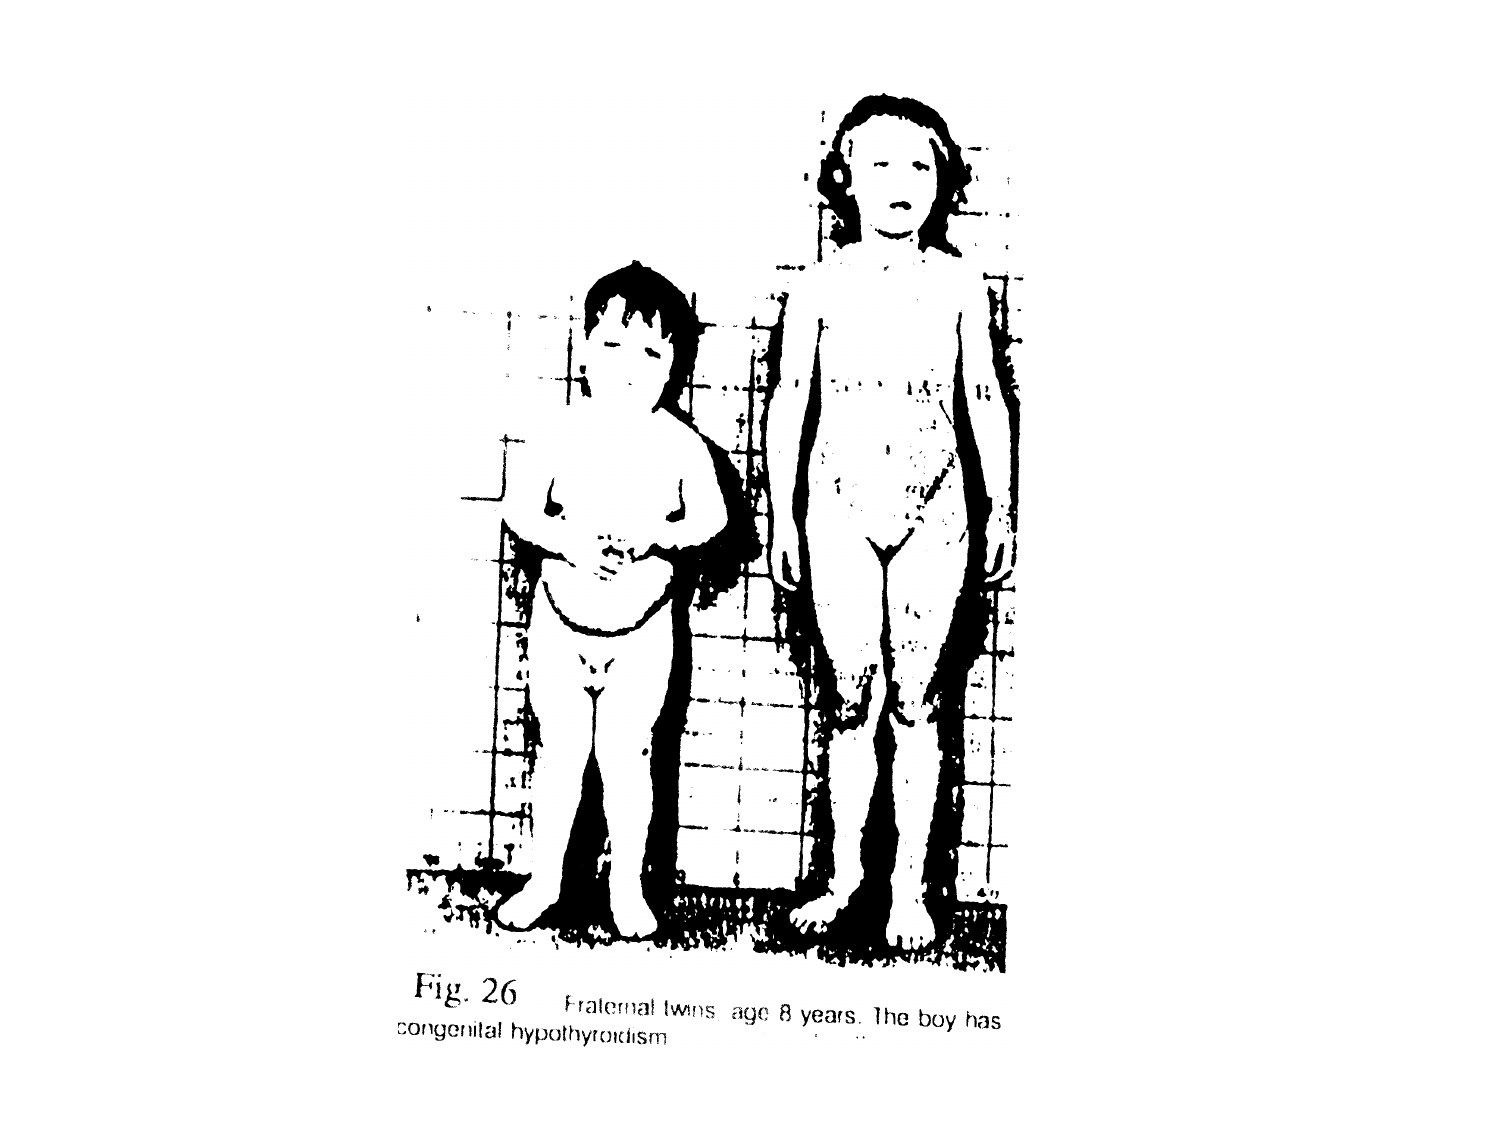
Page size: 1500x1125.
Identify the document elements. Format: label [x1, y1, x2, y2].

picture [398, 93, 1024, 1055]
